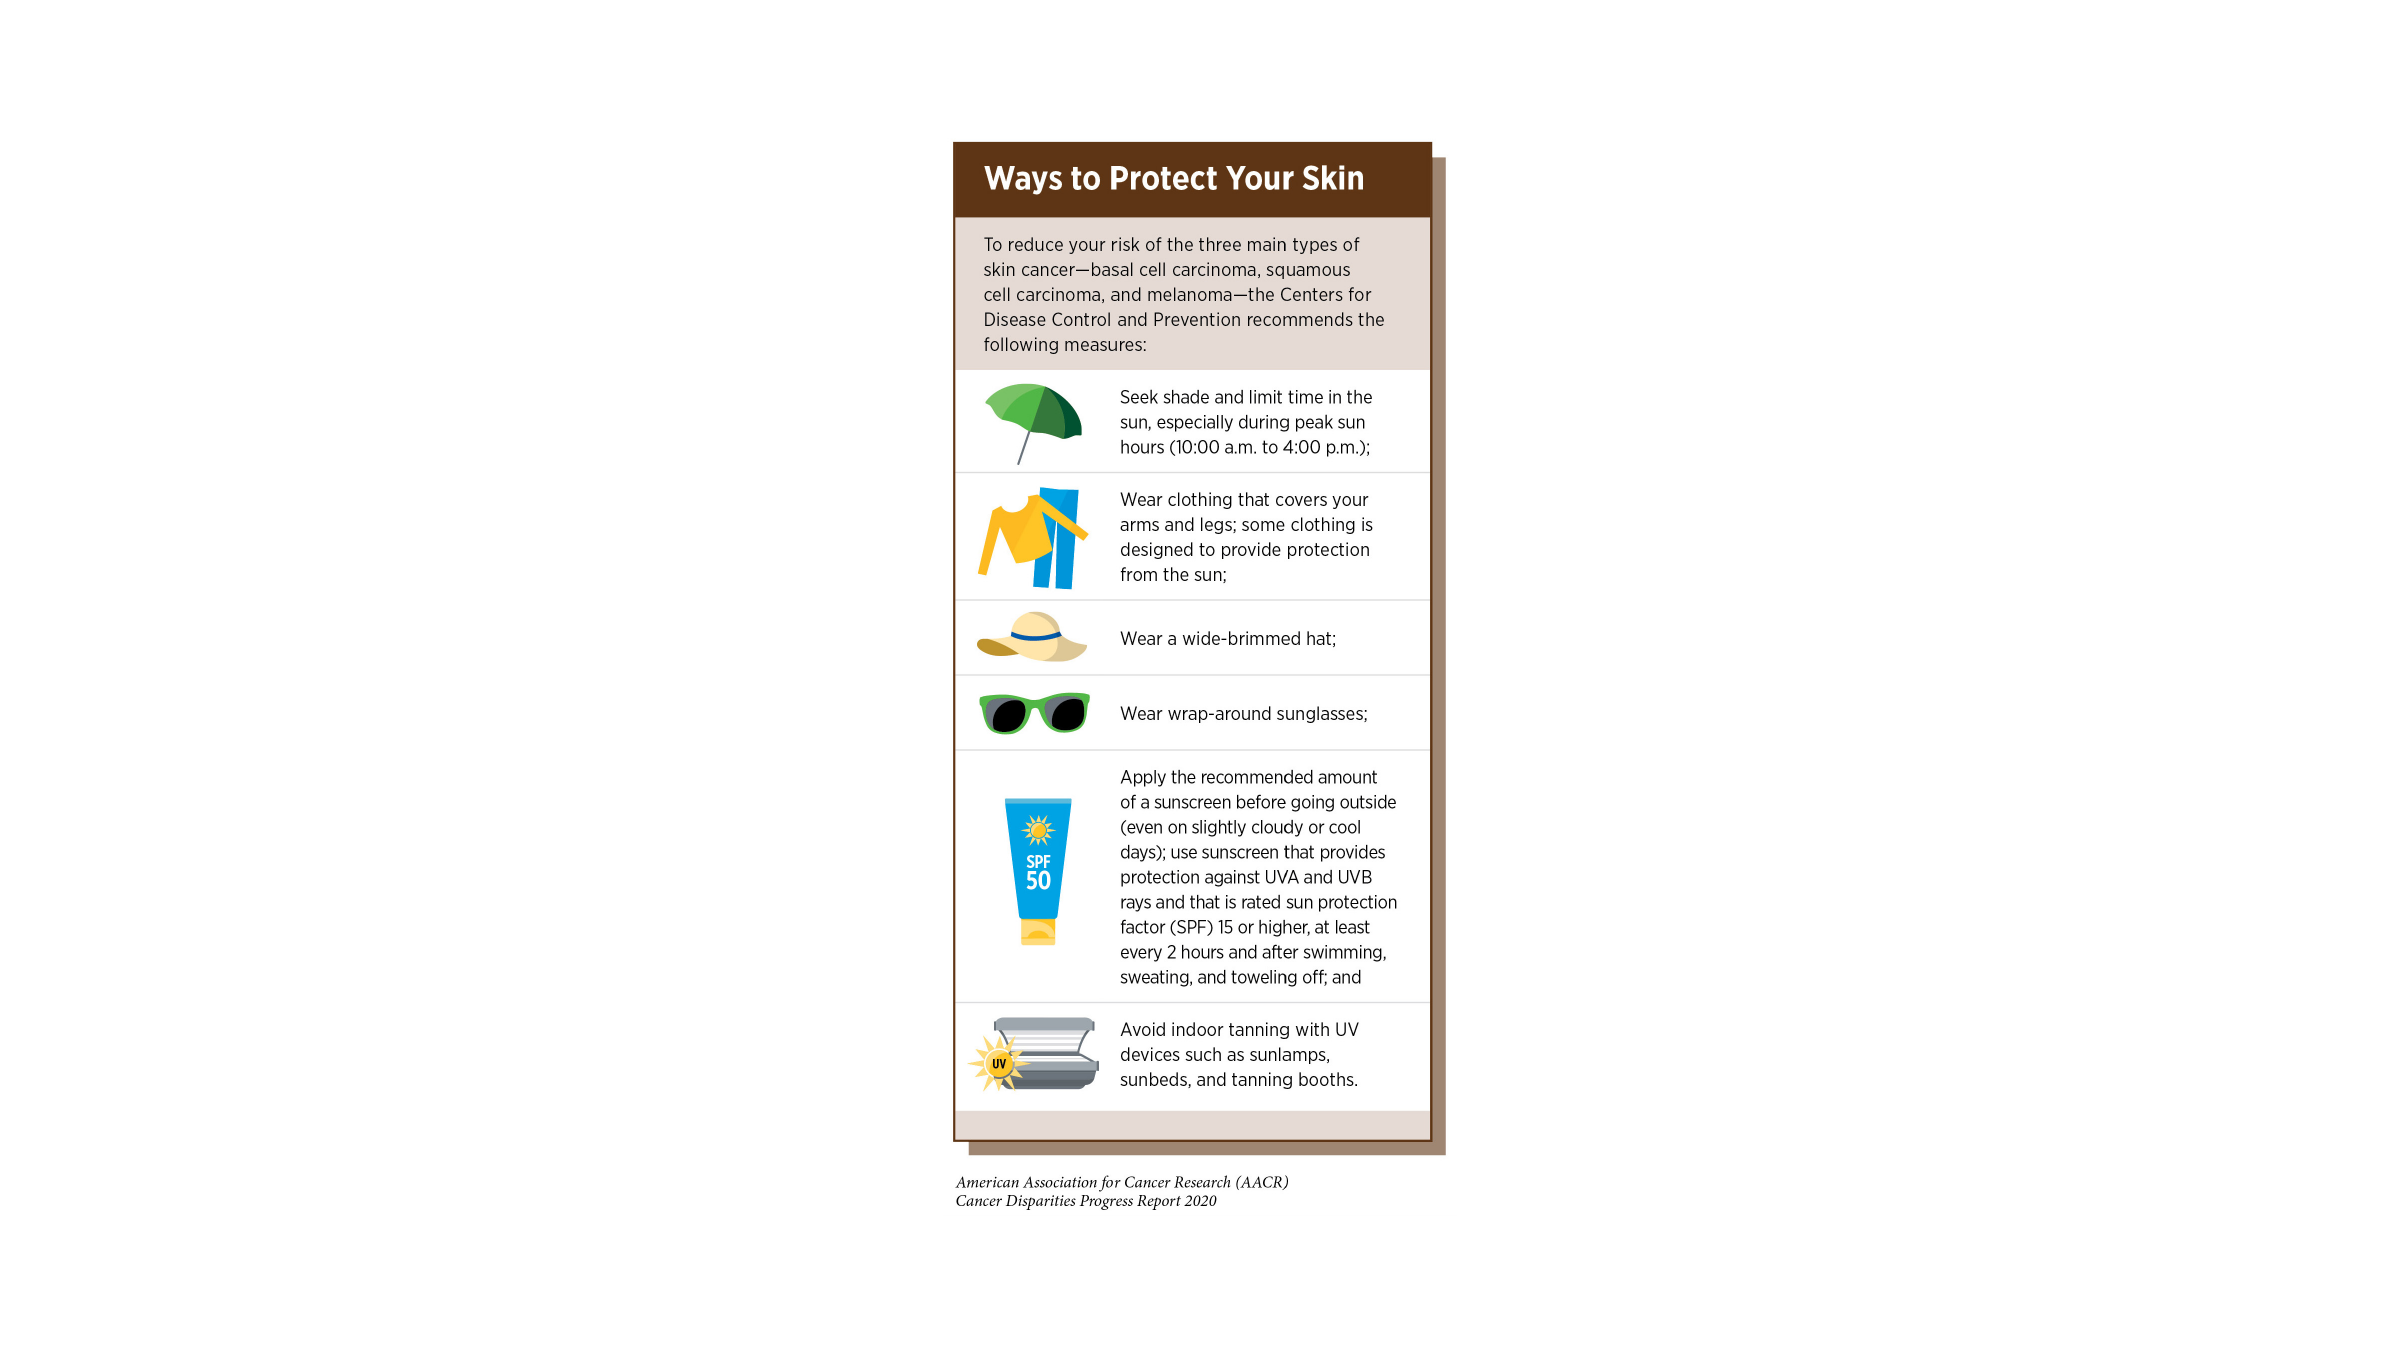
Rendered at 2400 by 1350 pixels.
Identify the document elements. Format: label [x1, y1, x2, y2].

picture [943, 134, 1457, 1216]
